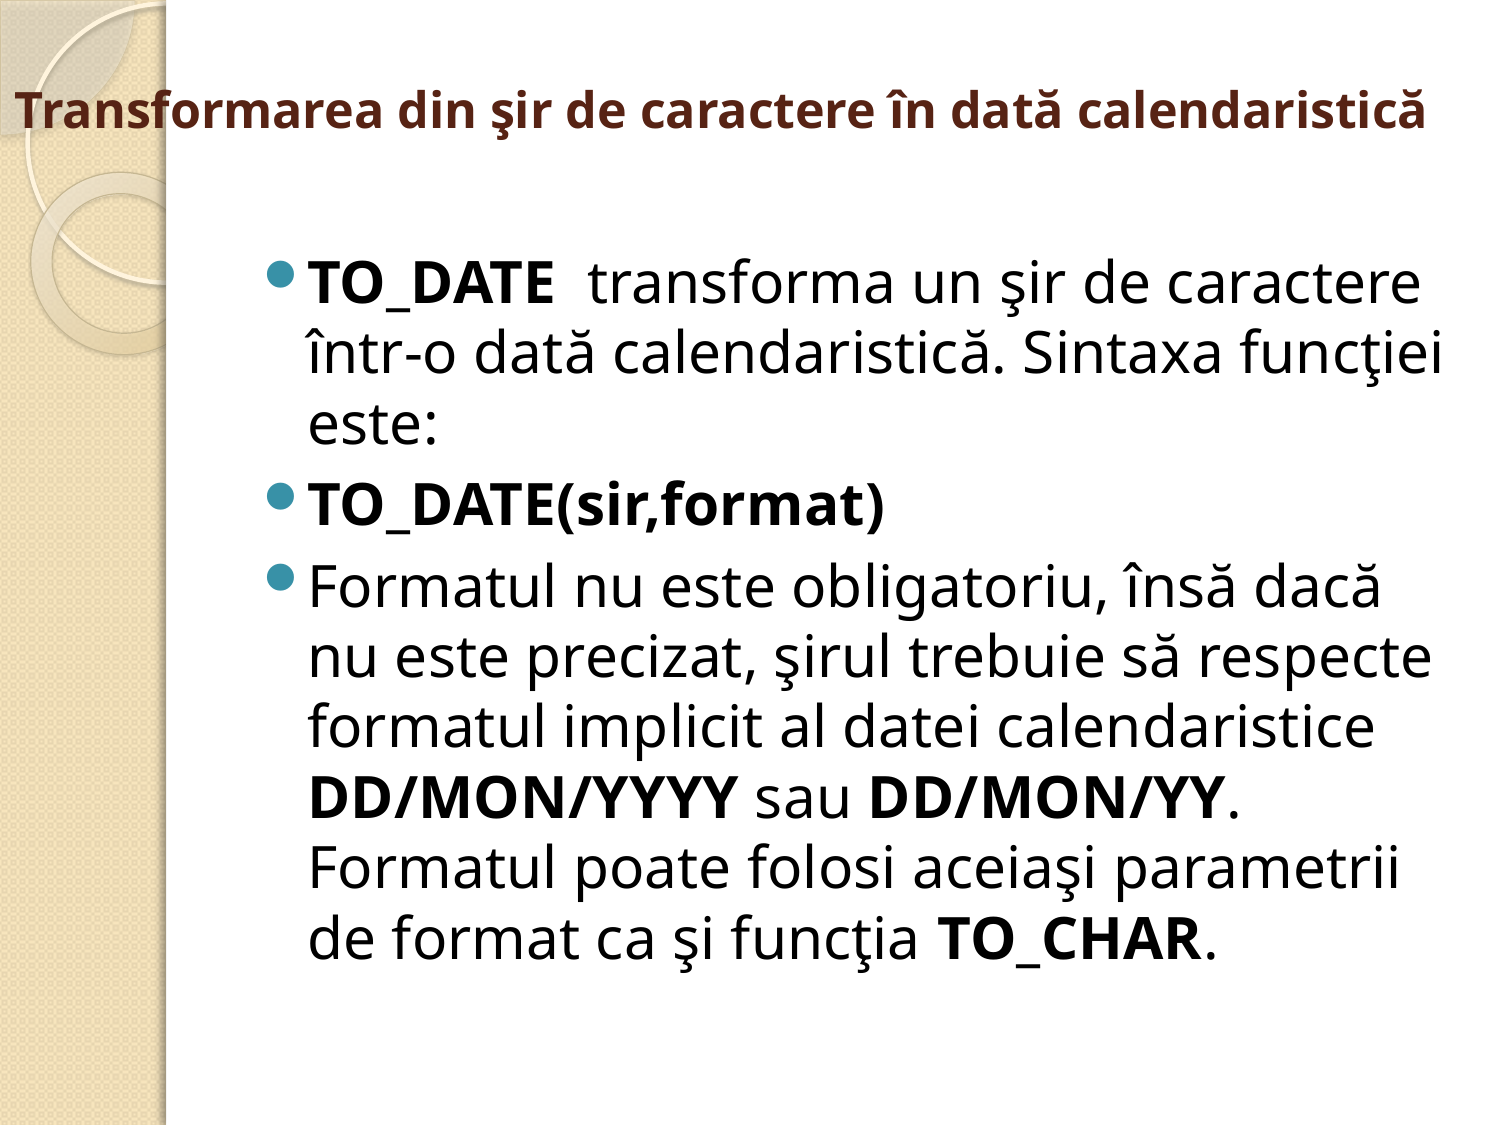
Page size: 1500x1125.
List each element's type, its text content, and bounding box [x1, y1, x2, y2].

list TO_DATE transforma un şir de caractere într-o dată calendaristică. Sintaxa funcţiei este: TO_DATE(sir,format) Formatul nu este obligatoriu, însă dacă nu este precizat, şirul trebuie să respecte formatul implicit al datei calendaristice DD/MON/YYYY sau DD/MON/YY. Formatul poate folosi aceiaşi parametrii de format ca şi funcţia TO_CHAR. [235, 237, 1466, 1025]
title Transformarea din şir de caractere în dată calendaristică [0, 45, 1466, 233]
